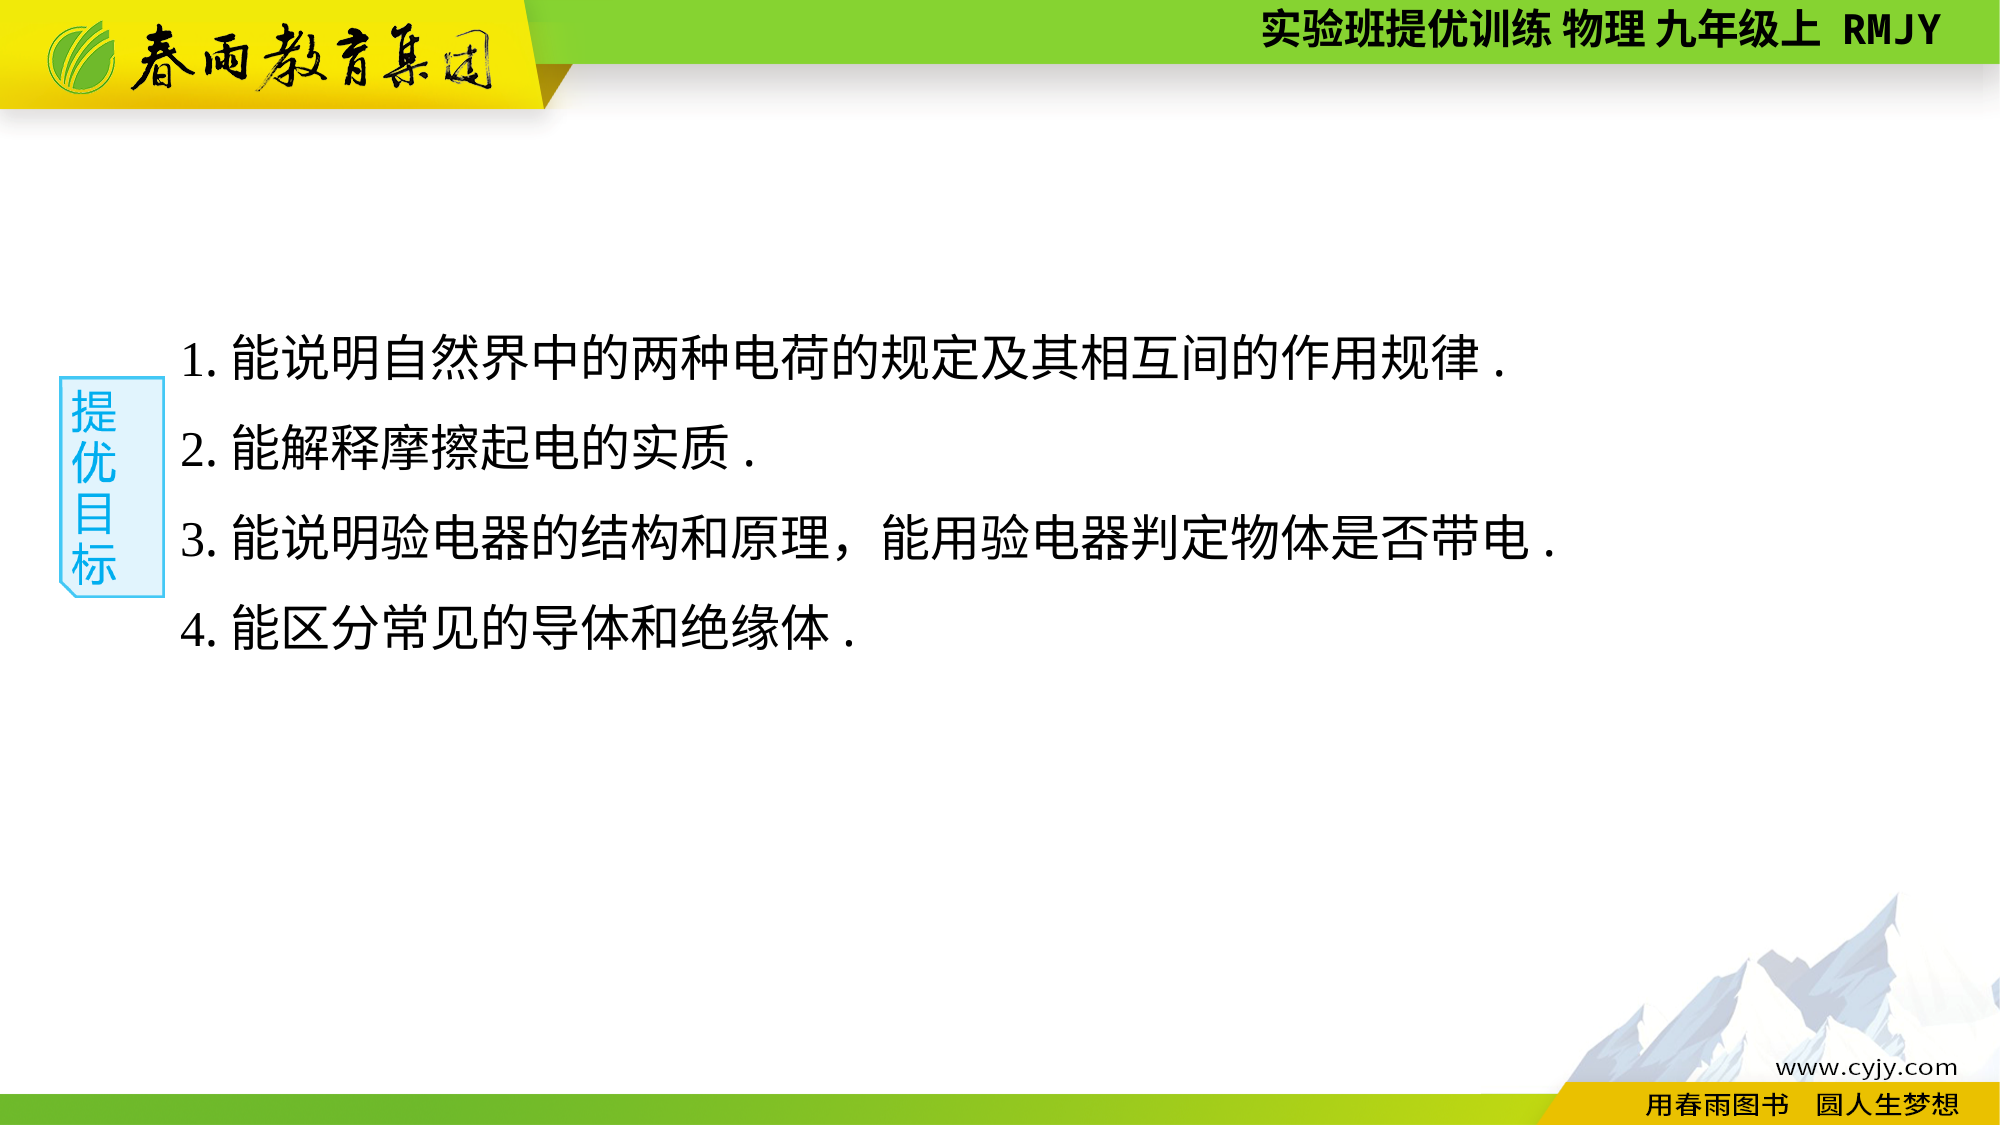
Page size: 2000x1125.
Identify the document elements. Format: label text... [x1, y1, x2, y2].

picture [0, 0, 2000, 1125]
list 1.能说明自然界中的两种电荷的规定及其相互间的作用规律. 2.能解释摩擦起电的实质. 3.能说明验电器的结构和原理，能用验电器判定物体是否带电. 4.能区分常见的导体和绝缘体. [165, 288, 1944, 668]
